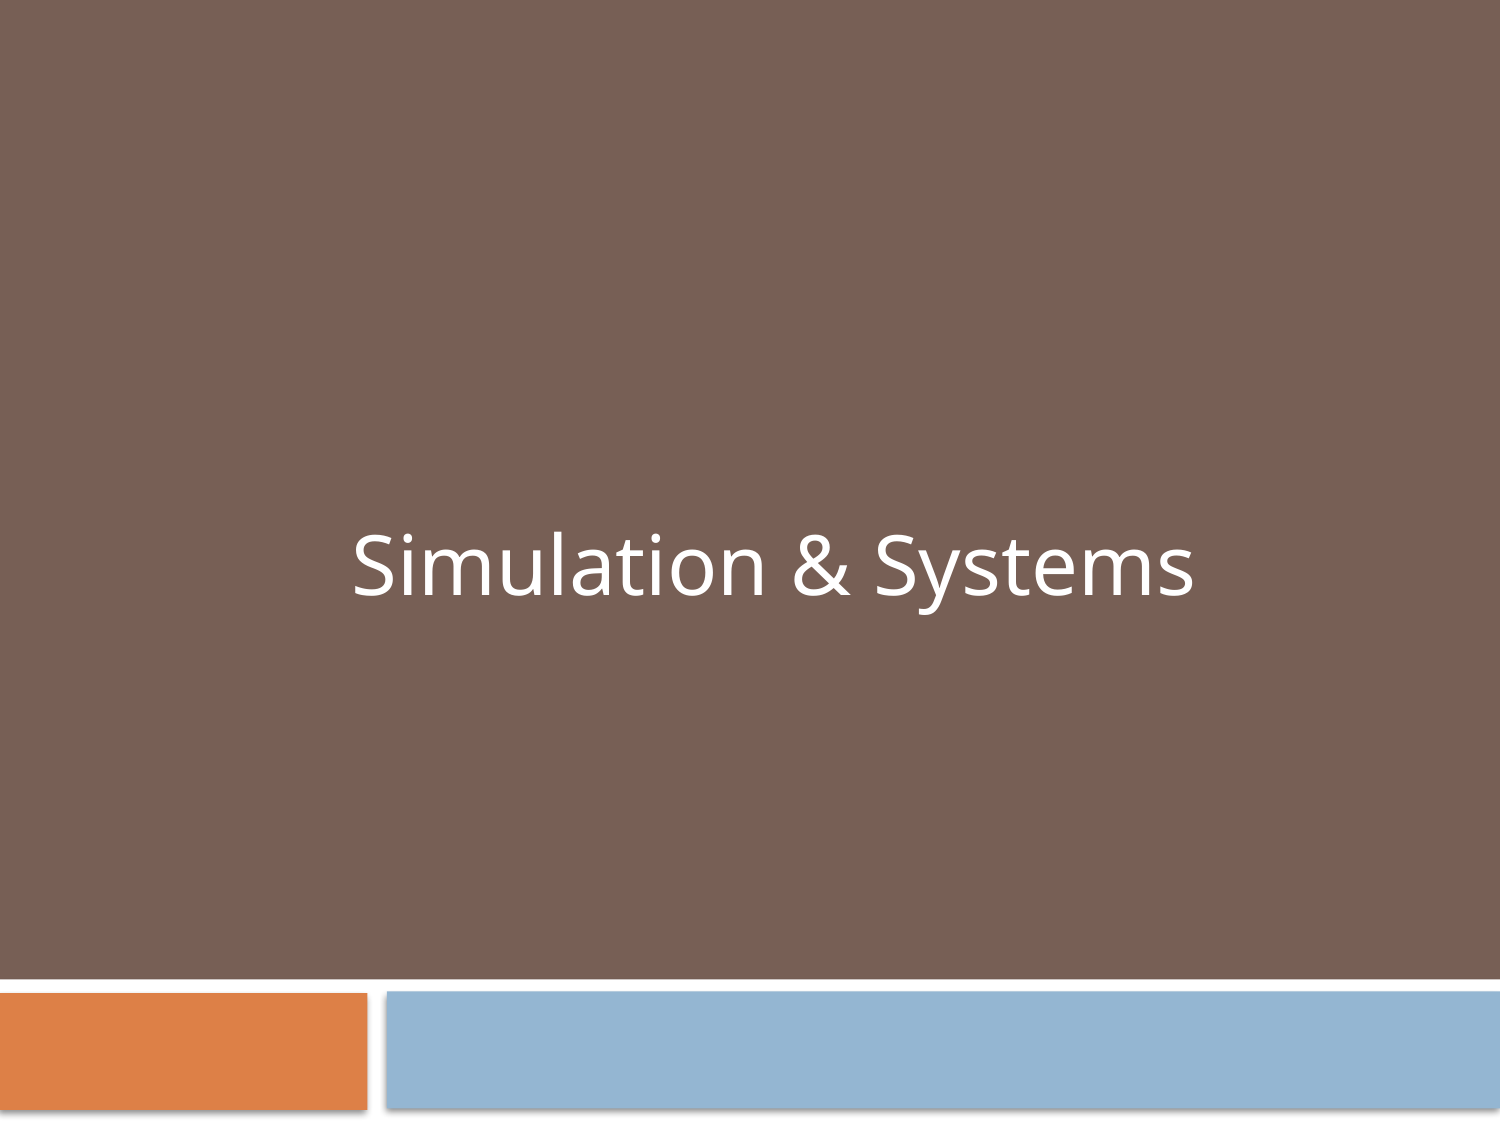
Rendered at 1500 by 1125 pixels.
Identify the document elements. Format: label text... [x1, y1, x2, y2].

text_box Simulation & Systems [105, 456, 1443, 620]
